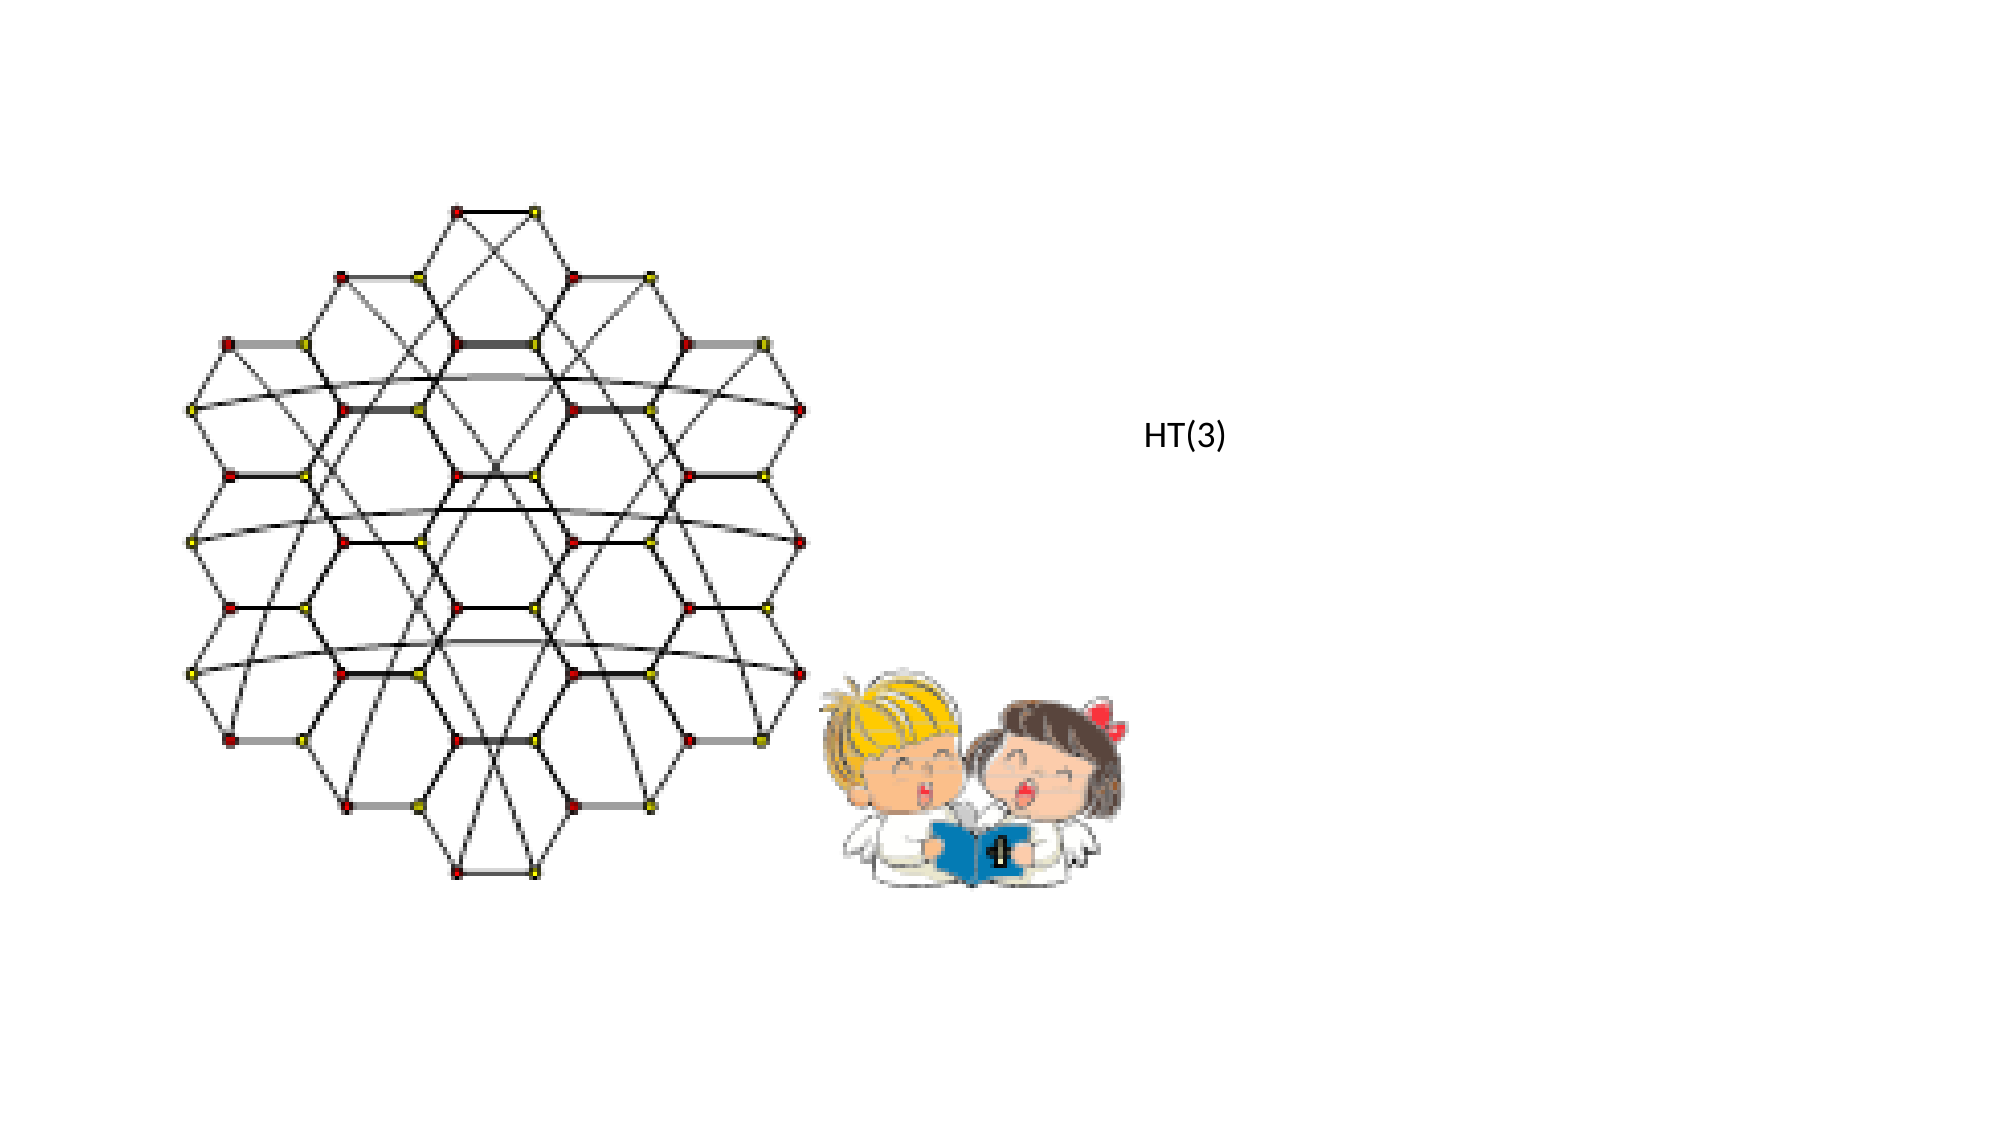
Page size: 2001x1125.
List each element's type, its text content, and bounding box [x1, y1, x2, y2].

text_box HT(3) [1146, 402, 1242, 462]
picture [182, 202, 1146, 909]
